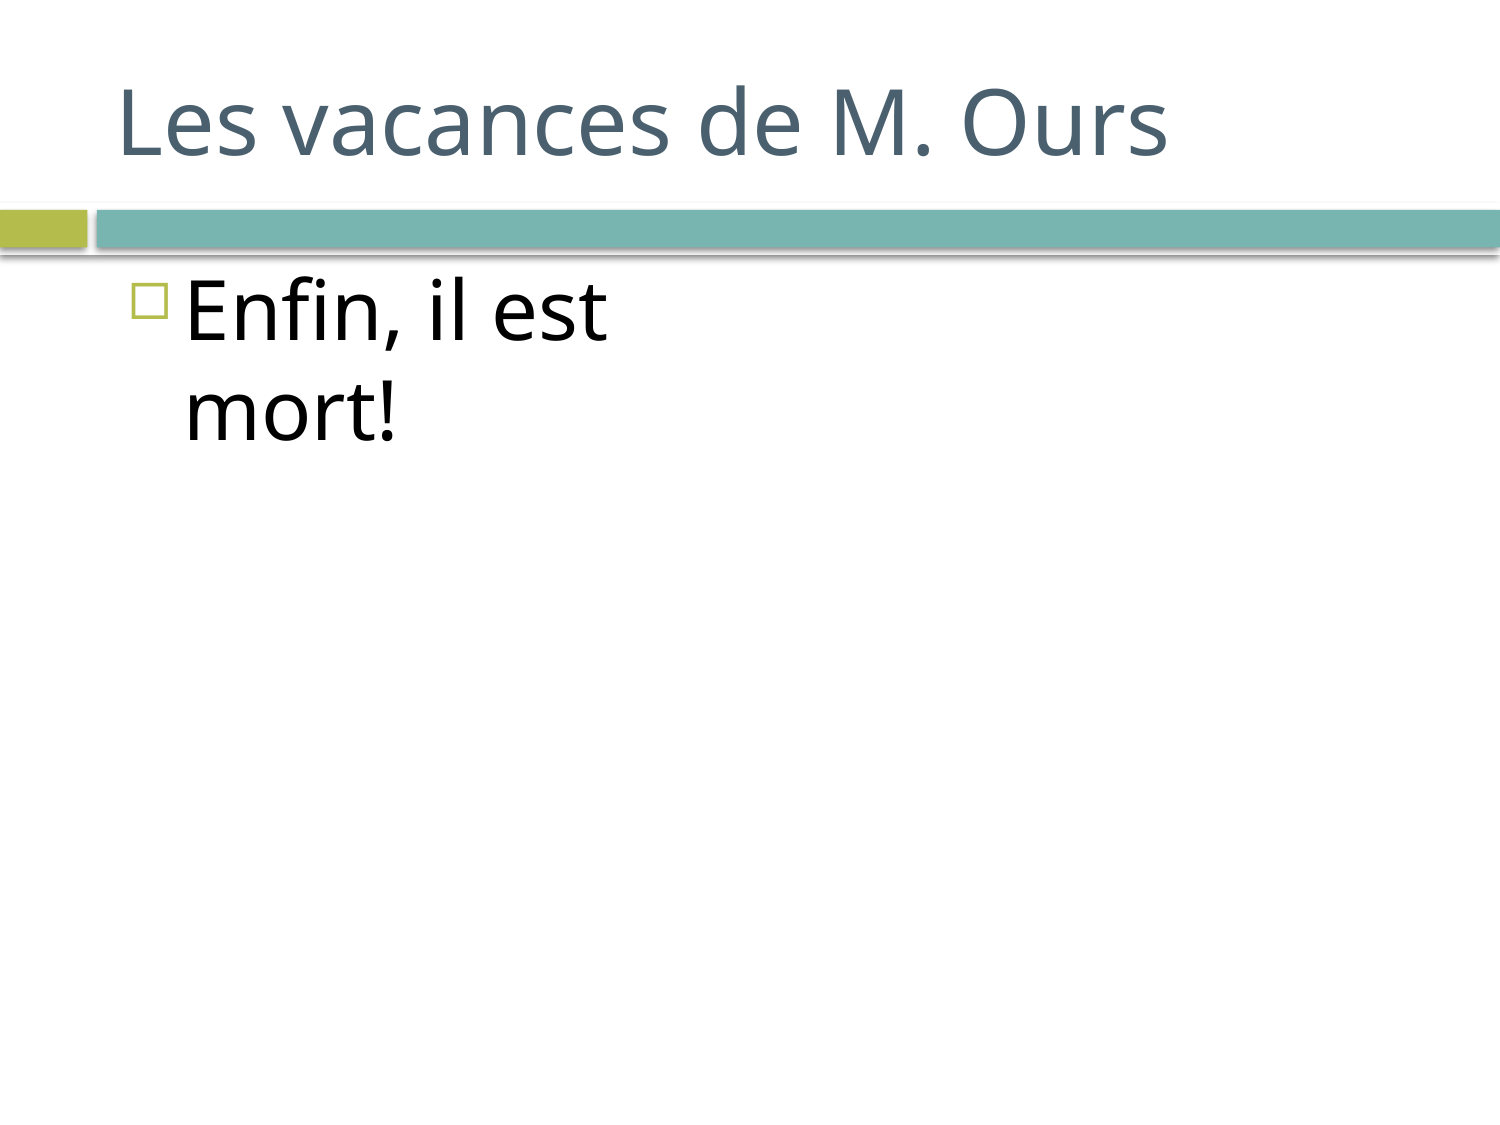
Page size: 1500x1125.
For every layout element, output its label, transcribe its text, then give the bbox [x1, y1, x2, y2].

list Enfin, il est mort! [112, 249, 800, 875]
title Les vacances de M. Ours [100, 37, 1438, 200]
